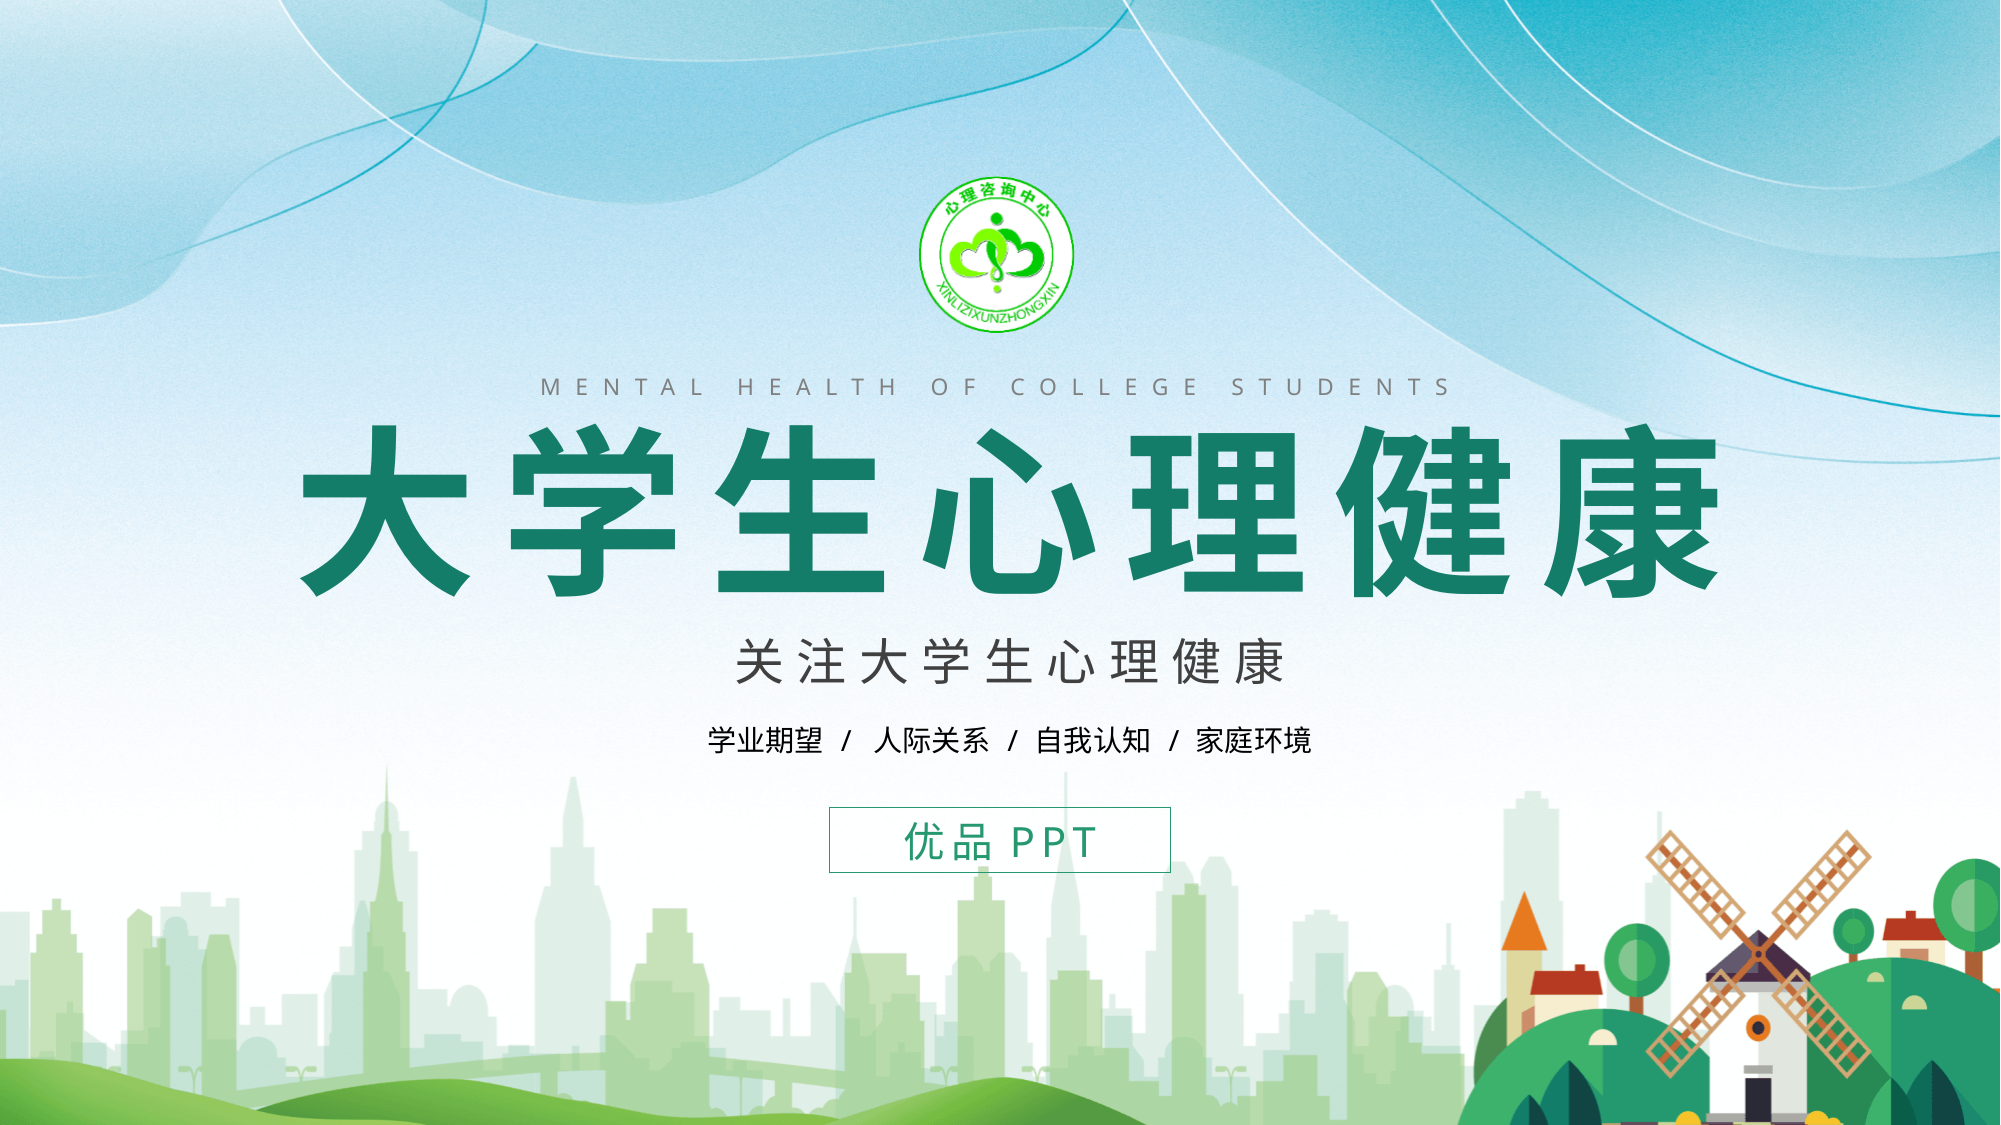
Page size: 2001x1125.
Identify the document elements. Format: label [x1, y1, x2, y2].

picture [0, 0, 2000, 1125]
text_box [691, 715, 1329, 766]
